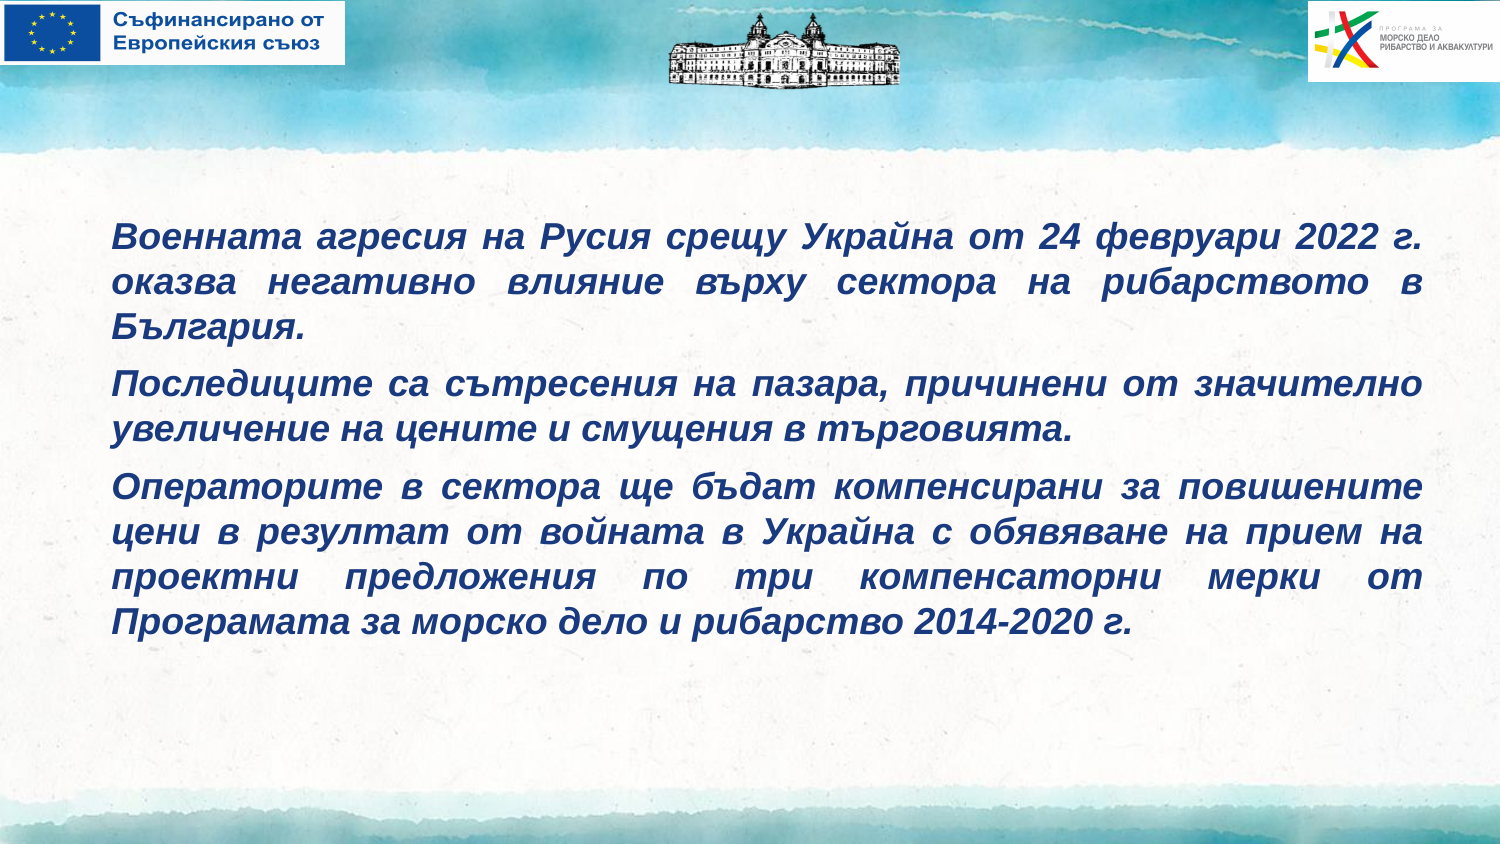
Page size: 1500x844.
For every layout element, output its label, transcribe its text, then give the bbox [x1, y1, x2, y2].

list Военната агресия на Русия срещу Украйна от 24 февруари 2022 г. оказва негативно влияние върху сектора на рибарството в България. Последиците са сътресения на пазара, причинени от значително увеличение на цените и смущения в търговията. Операторите в сектора ще бъдат компенсирани за повишените цени в резултат от войната в Украйна с обявяване на прием на проектни предложения по три компенсаторни мерки от Програмата за морско дело и рибарство 2014-2020 г. [84, 196, 1440, 785]
picture [0, 0, 1500, 844]
